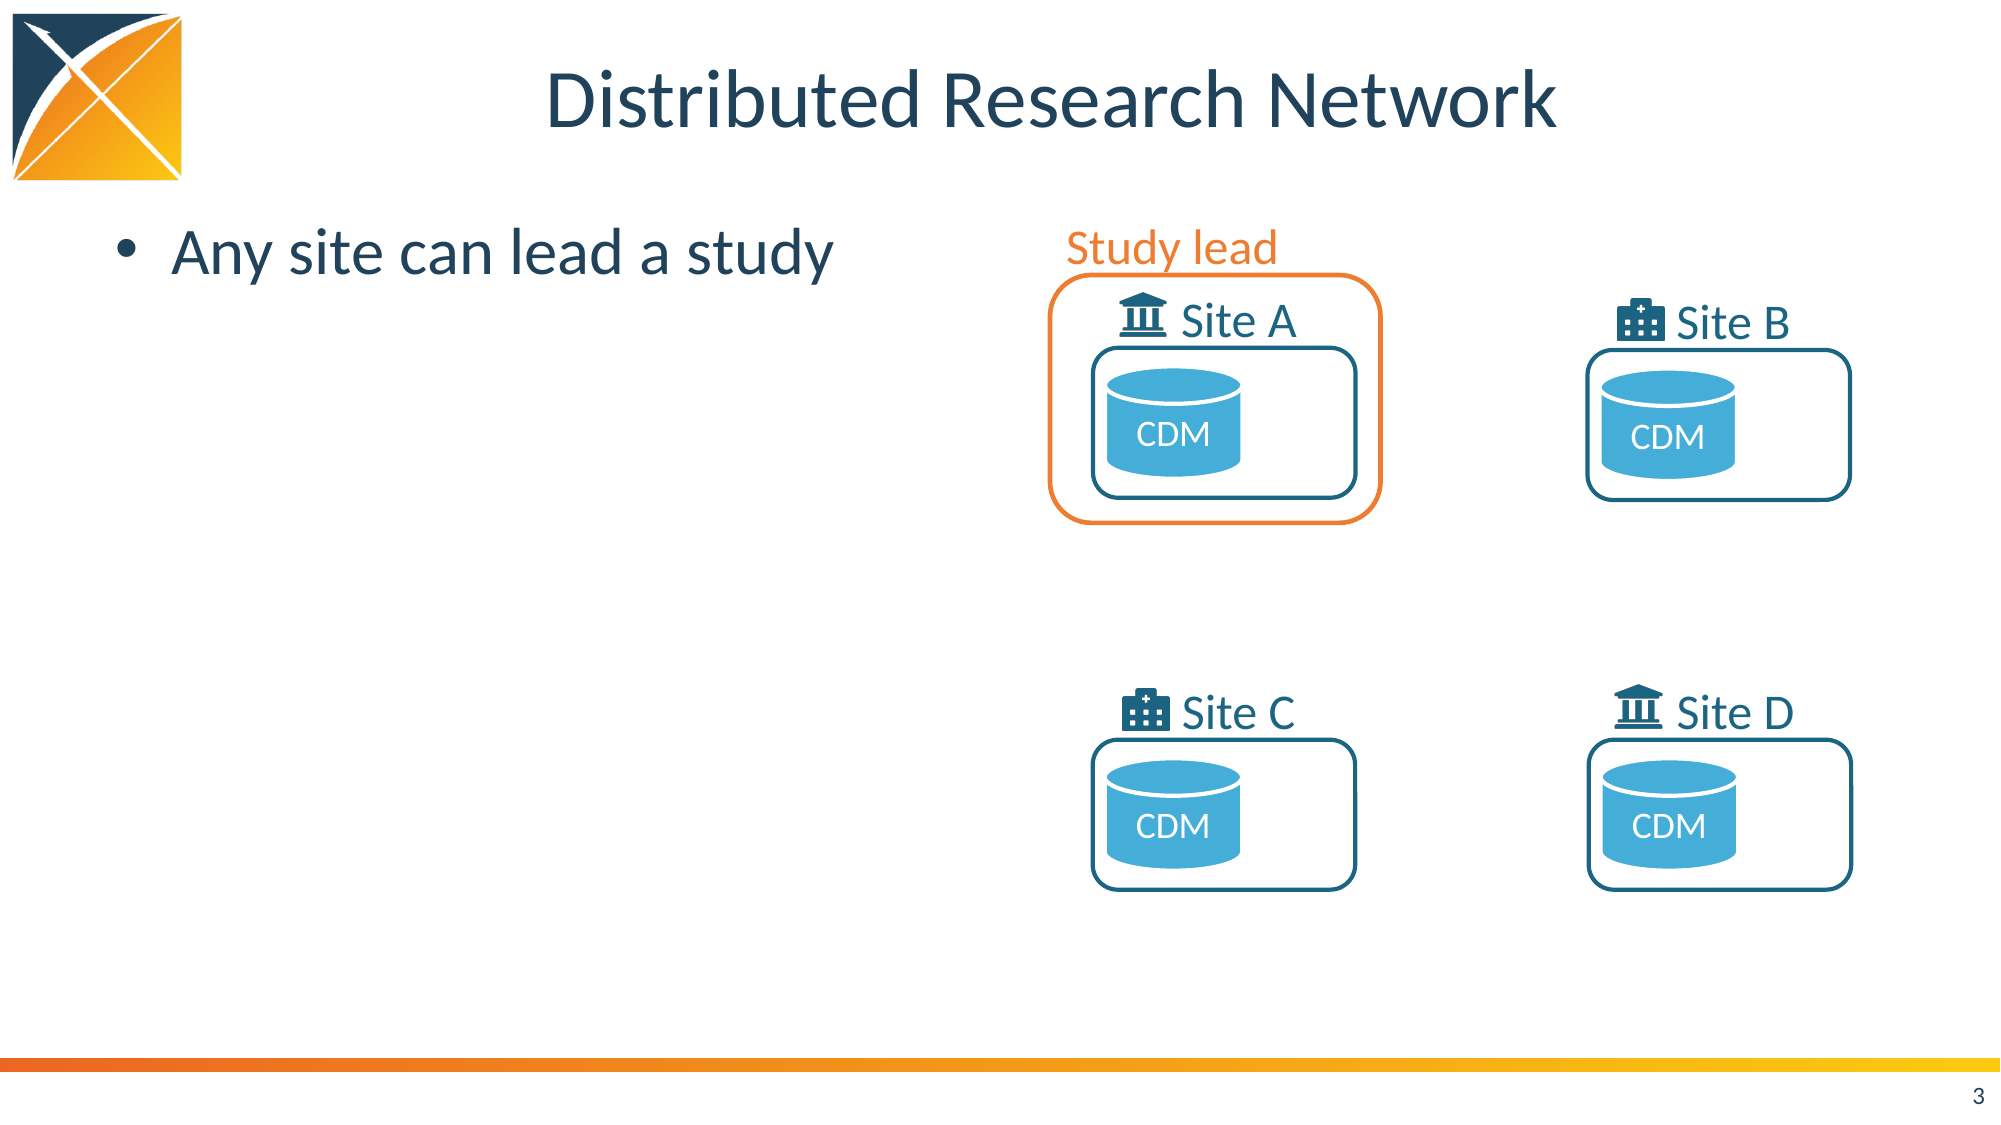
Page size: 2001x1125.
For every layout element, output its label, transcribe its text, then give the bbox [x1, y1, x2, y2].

slide_number 3 [1533, 1065, 2000, 1125]
picture [1117, 289, 1169, 340]
text_box [1586, 737, 1854, 892]
text_box CDM [1598, 756, 1741, 873]
text_box CDM [1102, 756, 1245, 873]
text_box Site B [1661, 282, 1806, 357]
text_box [1090, 737, 1358, 892]
text_box Study lead [1051, 207, 1294, 283]
picture [0, 0, 206, 200]
picture [1613, 681, 1664, 732]
title Distributed Research Network [205, 24, 1900, 163]
text_box Site D [1661, 671, 1810, 747]
text_box [1047, 272, 1383, 525]
list Any site can lead a study [99, 200, 950, 1005]
picture [1122, 688, 1170, 731]
text_box [1585, 347, 1853, 503]
text_box CDM [1597, 366, 1740, 484]
picture [1617, 298, 1665, 341]
text_box Site C [1167, 671, 1311, 747]
